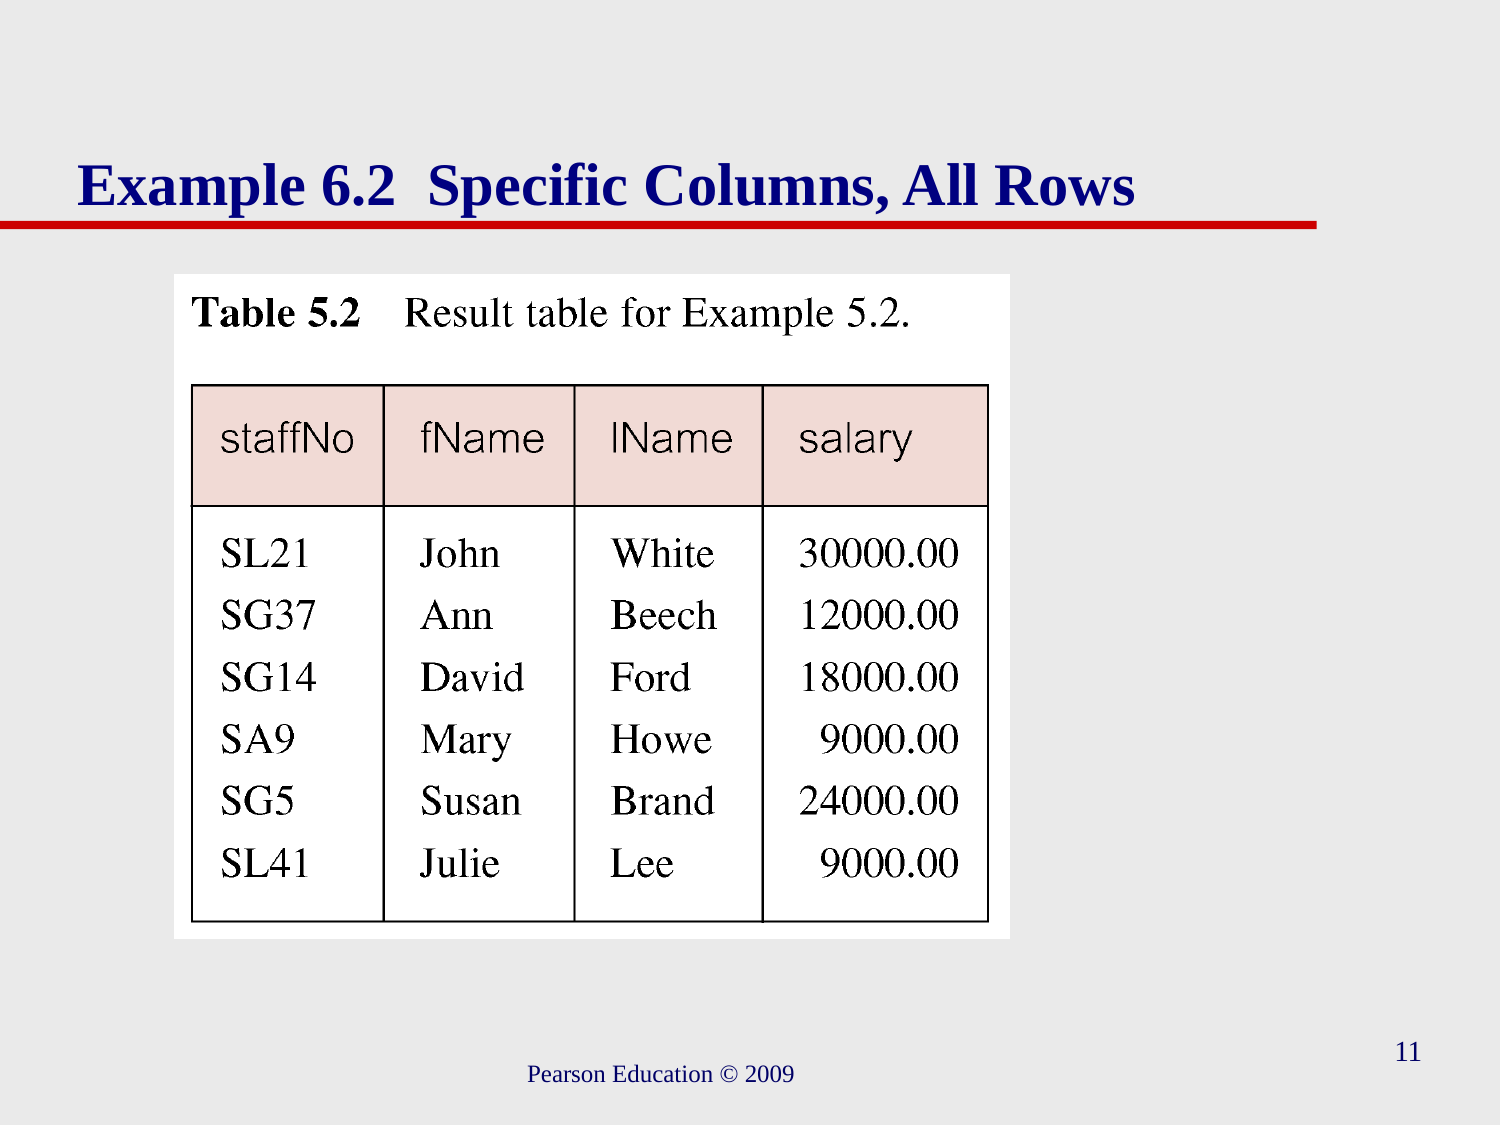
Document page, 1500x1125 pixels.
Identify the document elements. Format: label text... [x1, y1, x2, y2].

title Example 6.2 Specific Columns, All Rows [62, 43, 1338, 226]
slide_number 11 [1124, 1012, 1438, 1088]
text_box Pearson Education © 2009 [512, 1050, 1038, 1095]
picture [174, 274, 1011, 939]
